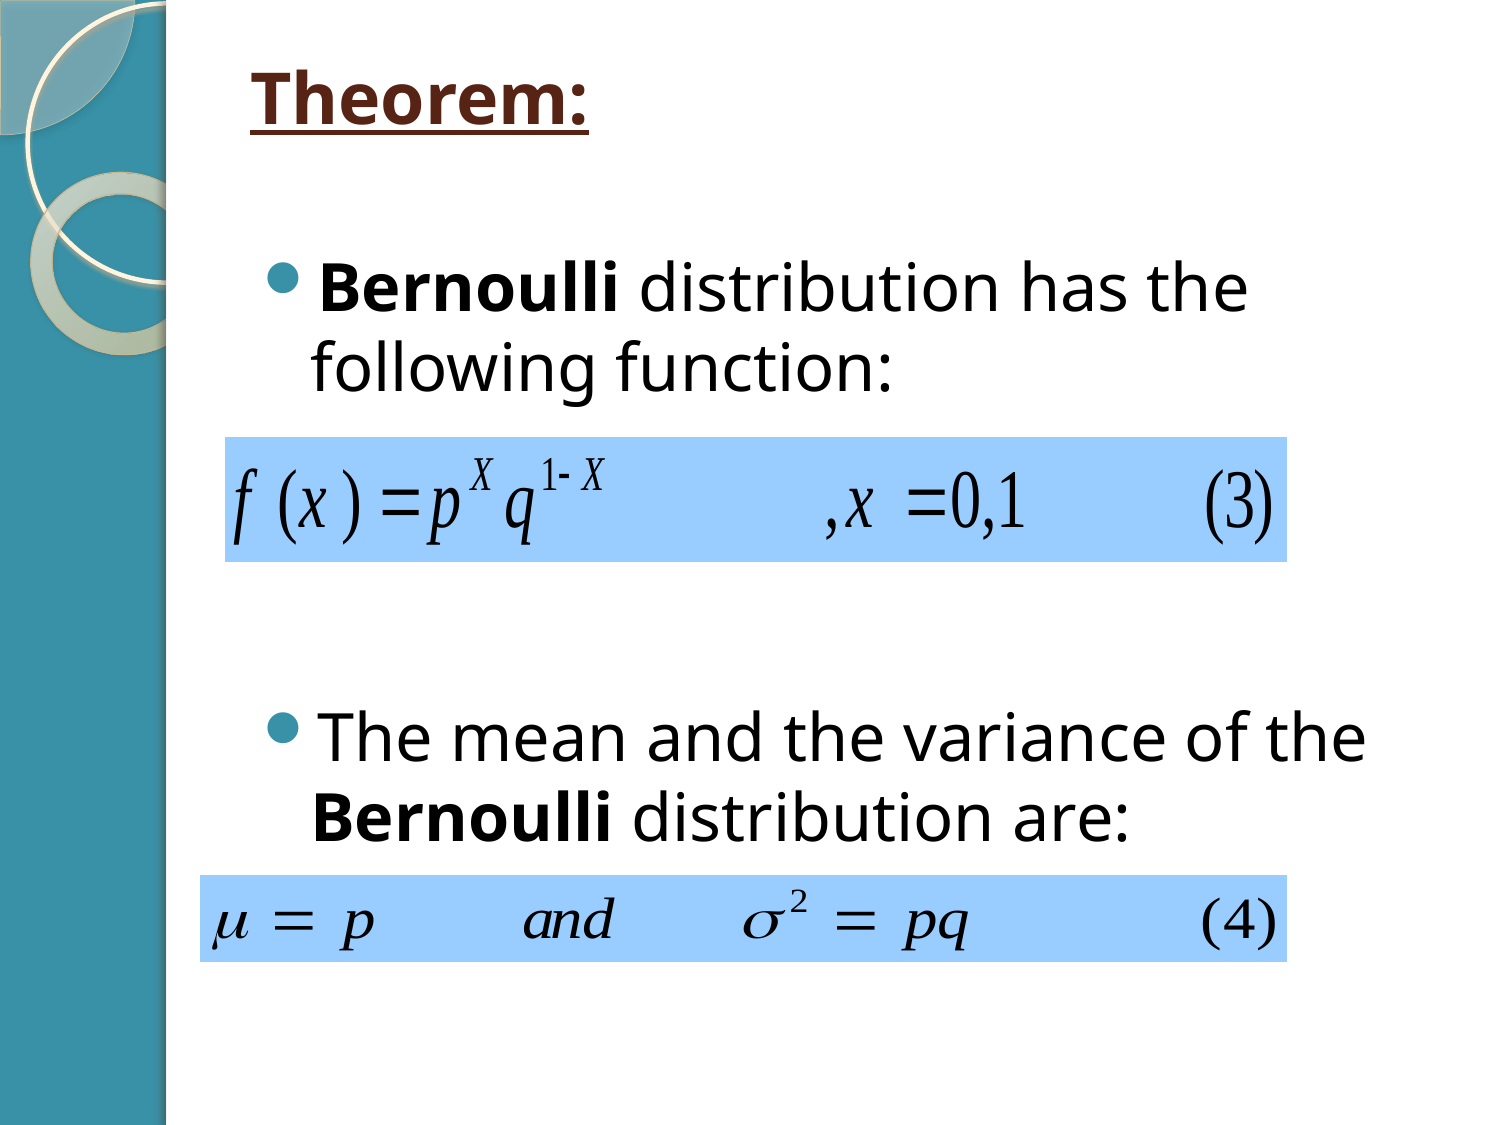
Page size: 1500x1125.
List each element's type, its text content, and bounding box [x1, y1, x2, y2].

title Theorem: [235, 45, 1466, 233]
list Bernoulli distribution has the following function: The mean and the variance of the Bernoulli distribution are: [235, 237, 1466, 1025]
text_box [199, 874, 1288, 963]
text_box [224, 437, 1288, 563]
